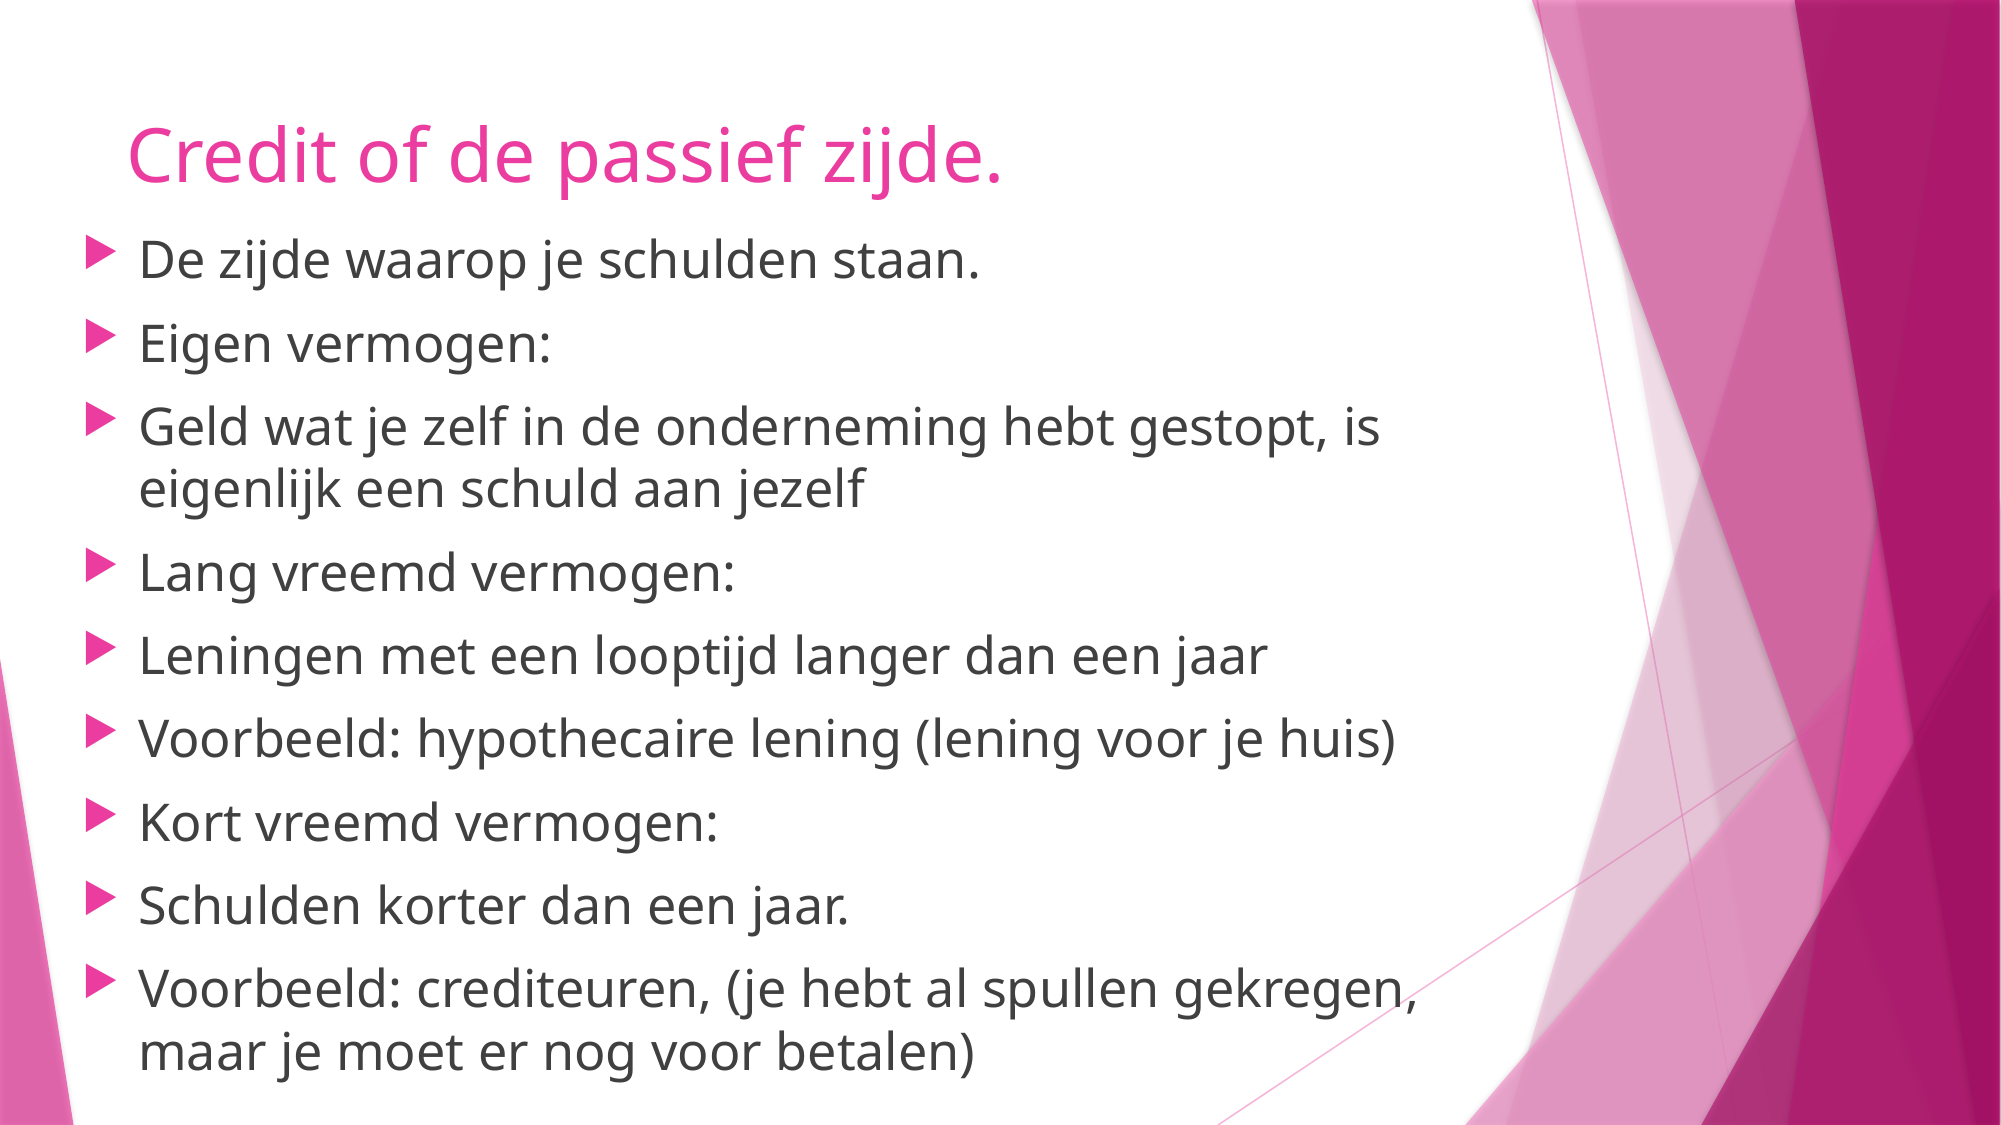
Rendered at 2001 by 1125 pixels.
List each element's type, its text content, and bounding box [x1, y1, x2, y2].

list De zijde waarop je schulden staan. Eigen vermogen: Geld wat je zelf in de onderneming hebt gestopt, is eigenlijk een schuld aan jezelf Lang vreemd vermogen: Leningen met een looptijd langer dan een jaar Voorbeeld: hypothecaire lening (lening voor je huis) Kort vreemd vermogen: Schulden korter dan een jaar. Voorbeeld: crediteuren, (je hebt al spullen gekregen, maar je moet er nog voor betalen) [67, 219, 1522, 992]
title Credit of de passief zijde. [111, 99, 1522, 219]
